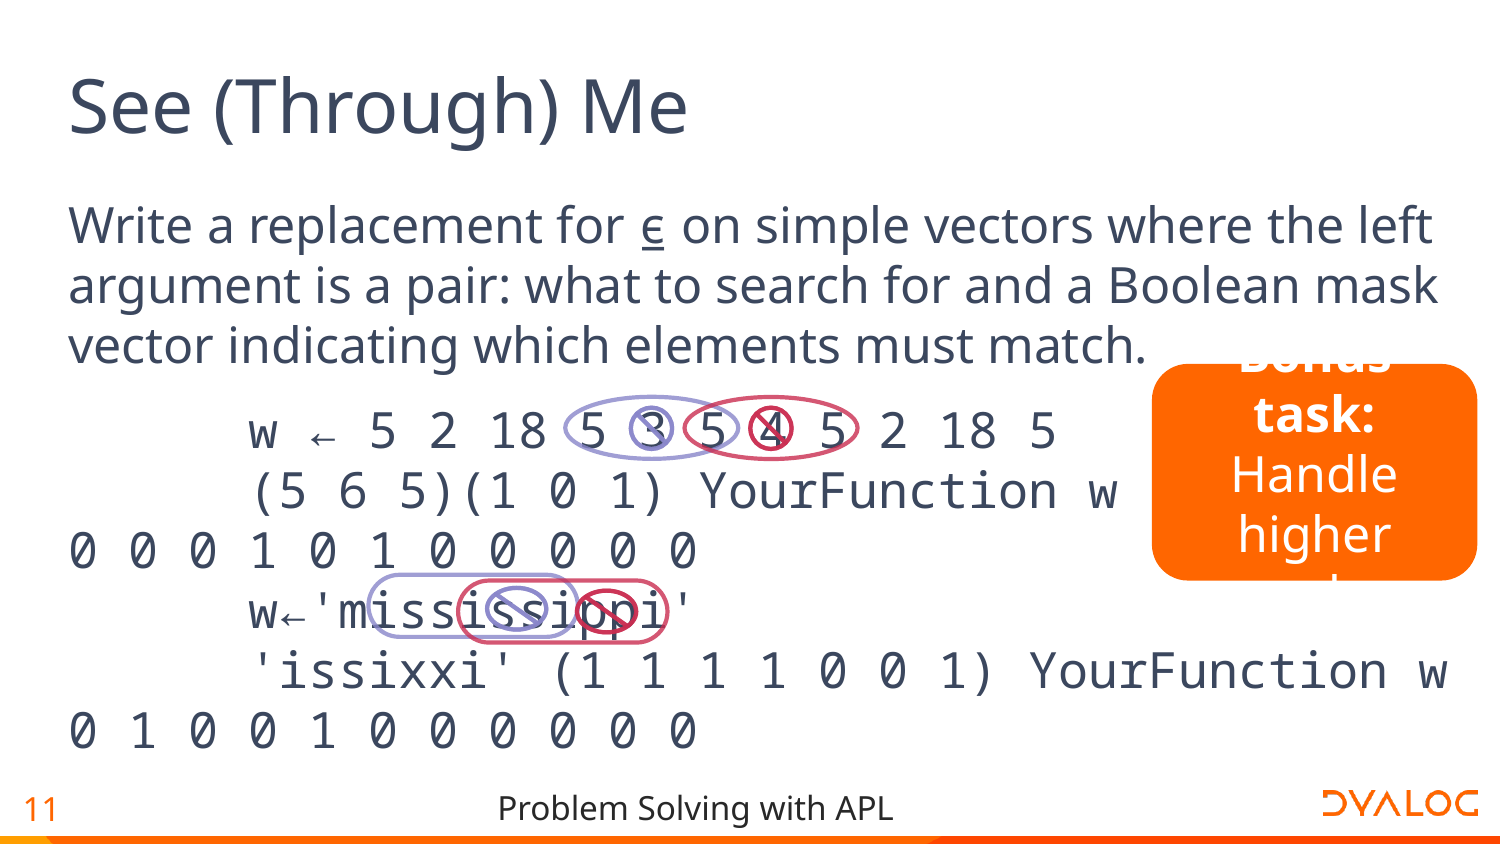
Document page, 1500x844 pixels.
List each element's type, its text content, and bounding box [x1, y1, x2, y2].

title See (Through) Me [53, 43, 1129, 157]
text_box [628, 405, 675, 452]
text_box Bonus task: Handle higher ranks [1149, 361, 1480, 583]
text_box [563, 394, 712, 461]
text_box [748, 405, 794, 452]
list Write a replacement for ⍷ on simple vectors where the left argument is a pair: what to search for and a Boolean mask vector indicating which elements must match. w ← 5 2 18 5 3 5 4 5 2 18 5 (5 6 5)(1 0 1) YourFunction w 0 0 0 1 0 1 0 0 0 0 0 w←'mississippi' 'issixxi' (1 1 1 1 0 0 1) YourFunction w 0 1 0 0 1 0 0 0 0 0 0 [53, 185, 1472, 718]
picture [1323, 790, 1478, 816]
text_box [574, 588, 639, 635]
text_box [682, 394, 860, 462]
text_box [366, 572, 565, 639]
text_box [455, 578, 670, 645]
picture [0, 836, 1500, 844]
text_box [484, 585, 549, 632]
